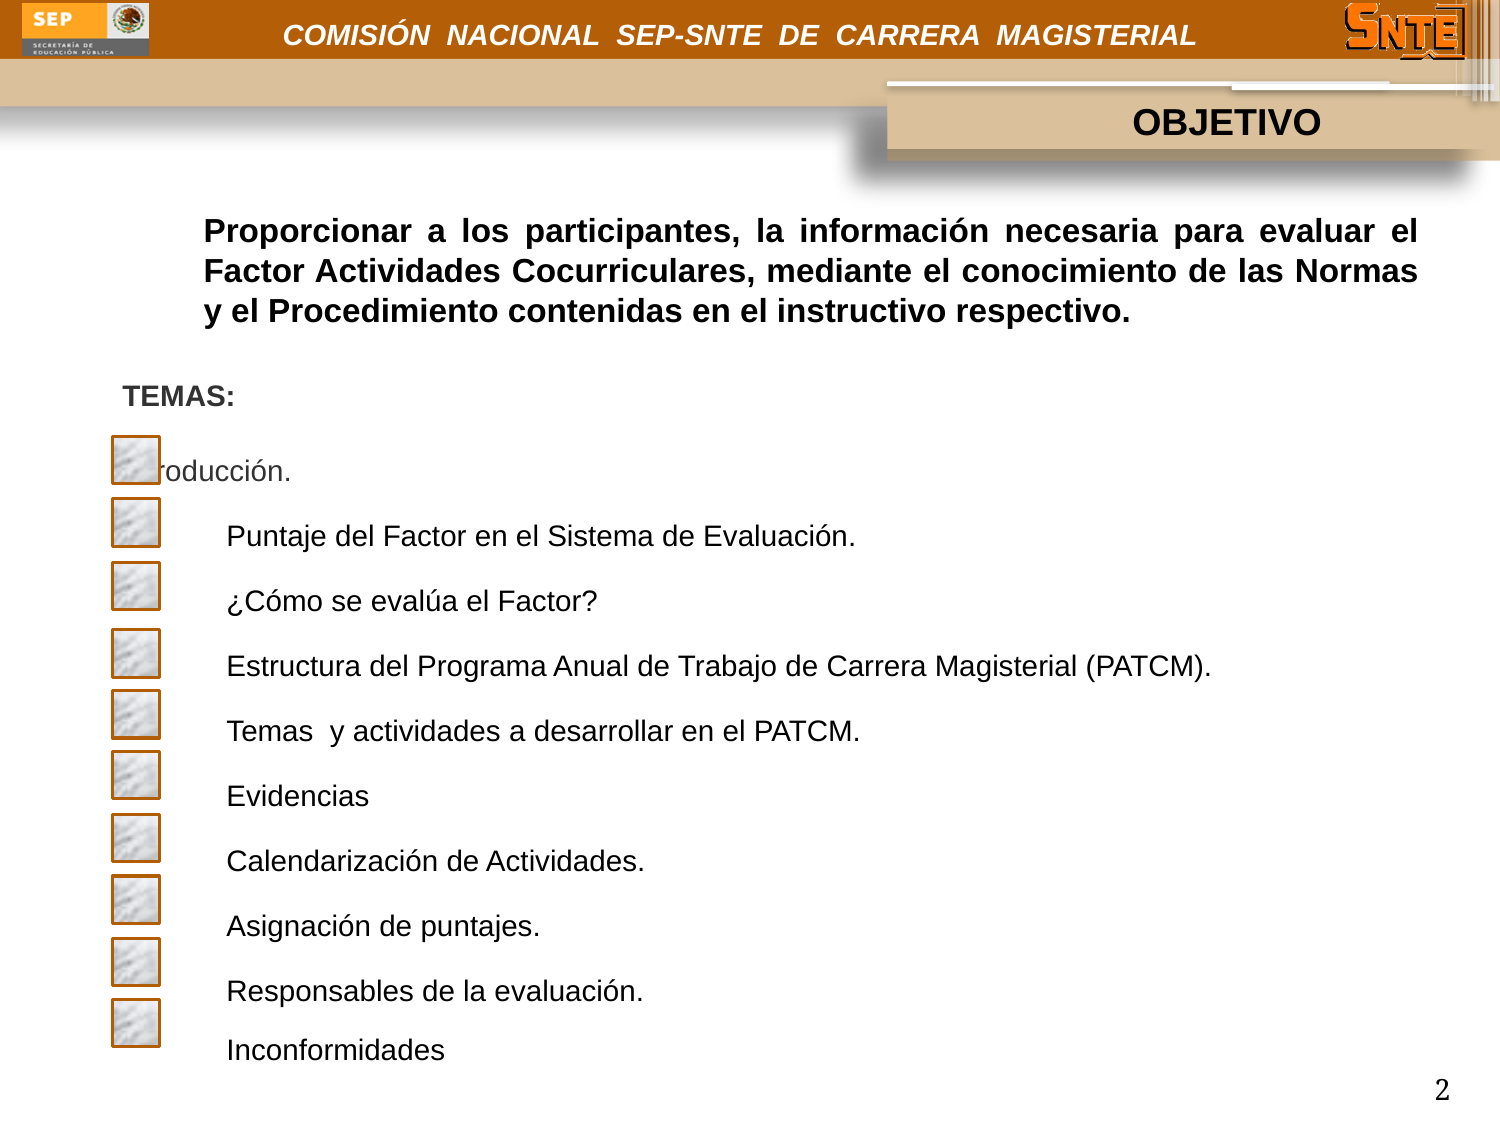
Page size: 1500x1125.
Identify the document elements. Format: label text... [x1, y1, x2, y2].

list TEMAS: Introducción. Puntaje del Factor en el Sistema de Evaluación. ¿Cómo se evalúa el Factor? Estructura del Programa Anual de Trabajo de Carrera Magisterial (PATCM). Temas y actividades a desarrollar en el PATCM. Evidencias Calendarización de Actividades. Asignación de puntajes. Responsables de la evaluación. Inconformidades [100, 373, 1454, 1083]
text_box [111, 689, 161, 740]
text_box [111, 813, 161, 863]
picture [22, 3, 149, 56]
text_box [111, 750, 161, 800]
text_box Proporcionar a los participantes, la información necesaria para evaluar el Factor Actividades Cocurriculares, mediante el conocimiento de las Normas y el Procedimiento contenidas en el instructivo respectivo. [188, 201, 1436, 392]
slide_number 2 [1340, 1058, 1466, 1119]
text_box [111, 435, 161, 485]
picture [1345, 3, 1467, 60]
text_box [111, 628, 161, 679]
text_box [111, 937, 161, 987]
text_box [111, 561, 161, 611]
text_box [111, 998, 161, 1048]
text_box OBJETIVO [1117, 95, 1337, 152]
text_box [111, 874, 161, 925]
text_box [111, 497, 161, 548]
